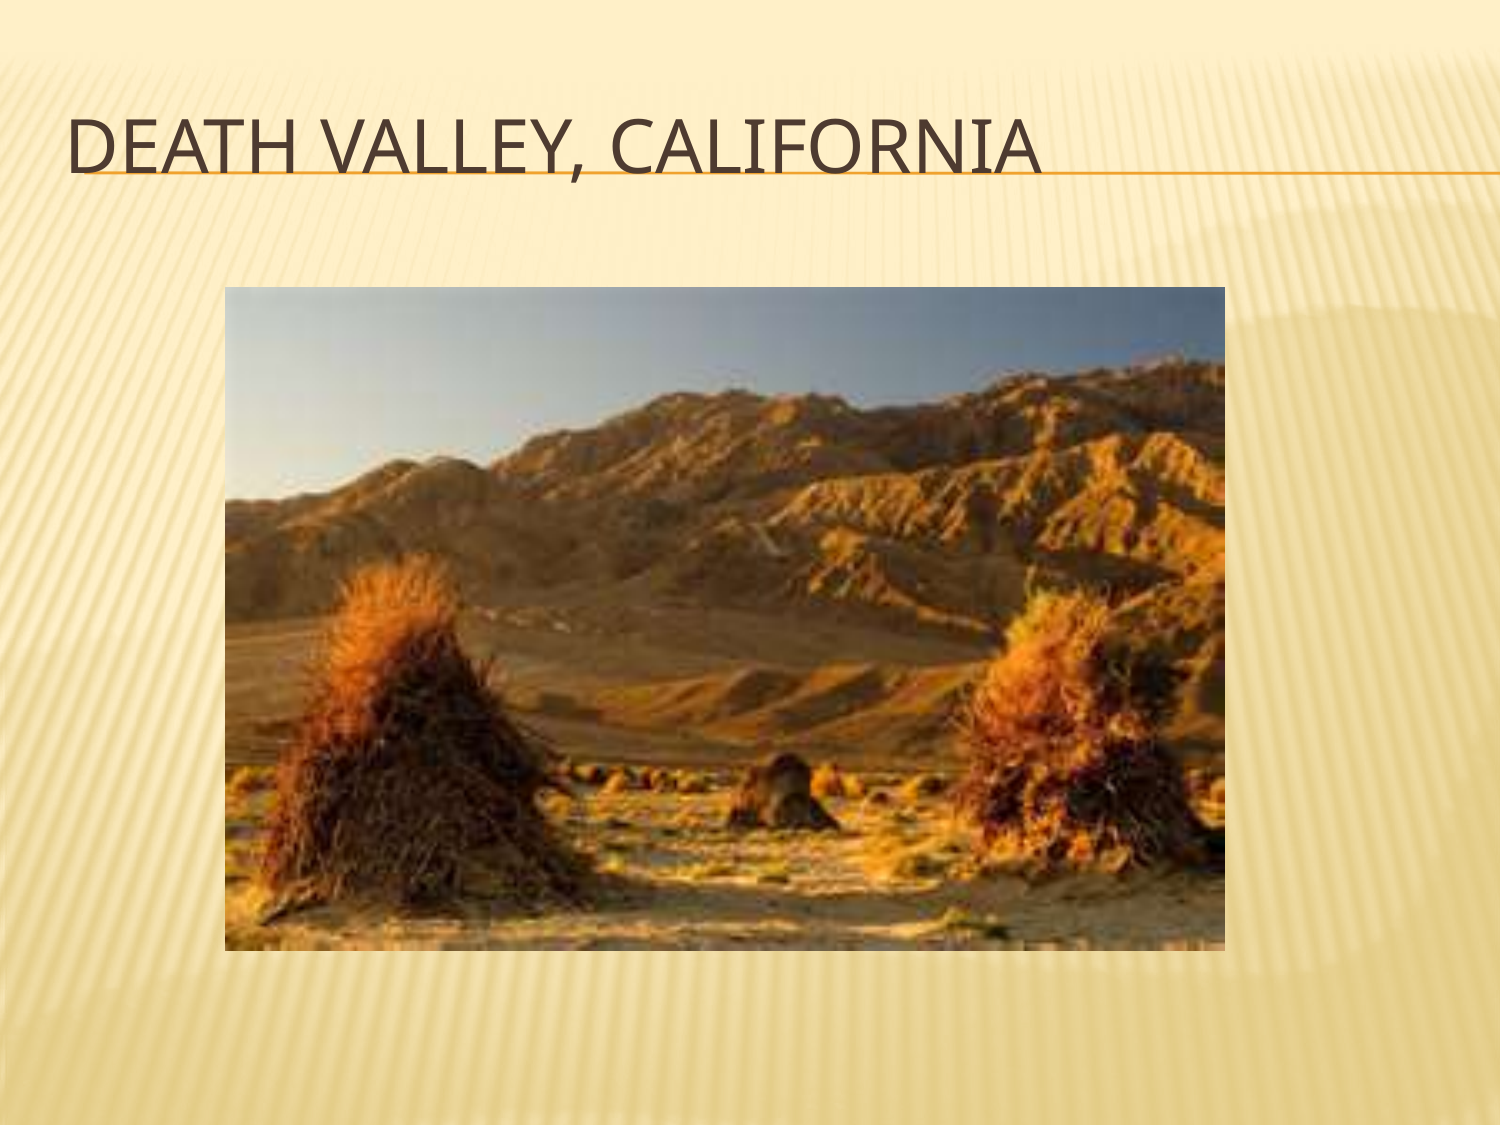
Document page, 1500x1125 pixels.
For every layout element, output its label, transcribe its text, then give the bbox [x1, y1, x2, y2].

title Death Valley, California [50, 75, 1475, 213]
picture [224, 287, 1226, 952]
